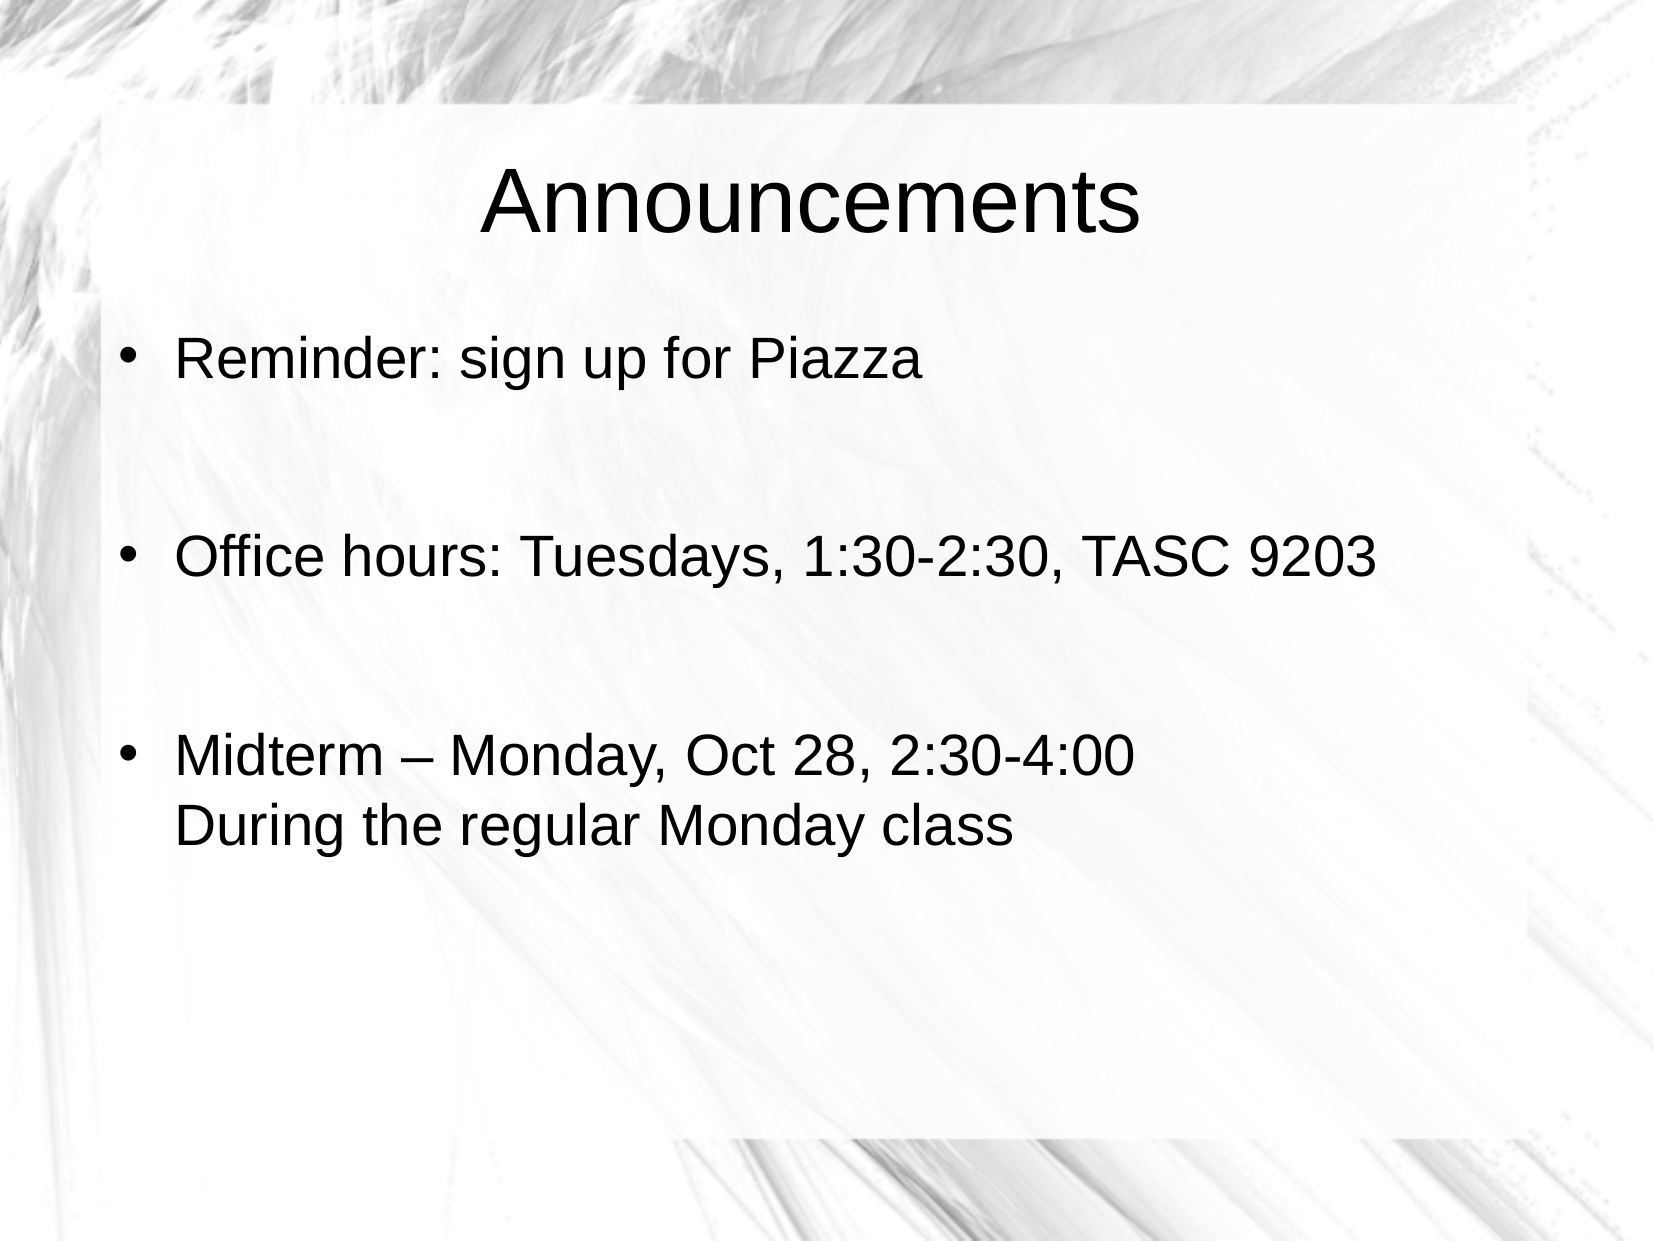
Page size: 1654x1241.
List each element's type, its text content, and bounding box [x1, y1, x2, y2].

picture [0, 0, 1654, 1241]
list Reminder: sign up for Piazza Office hours: Tuesdays, 1:30-2:30, TASC 9203 Midterm – Monday, Oct 28, 2:30-4:00 During the regular Monday class [118, 319, 1571, 1158]
title Announcements [118, 112, 1506, 281]
